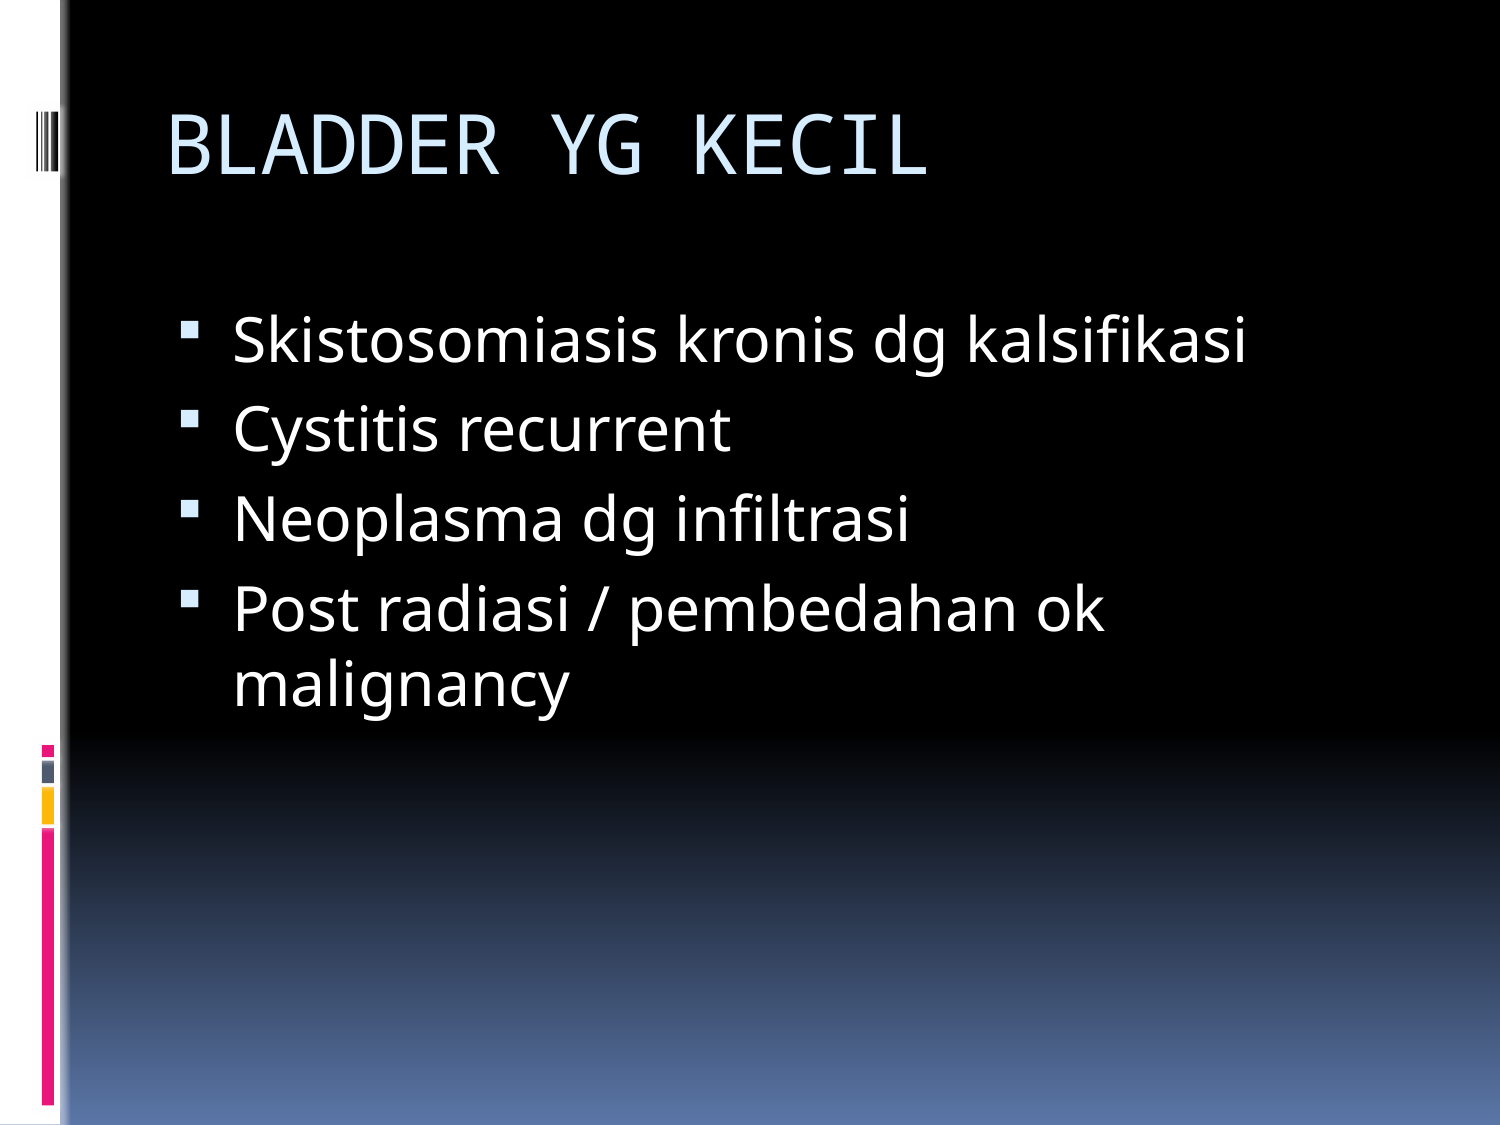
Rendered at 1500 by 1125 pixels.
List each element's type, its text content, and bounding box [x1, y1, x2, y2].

list Skistosomiasis kronis dg kalsifikasi Cystitis recurrent Neoplasma dg infiltrasi Post radiasi / pembedahan ok malignancy [150, 292, 1425, 1043]
title BLADDER YG KECIL [150, 83, 1425, 234]
